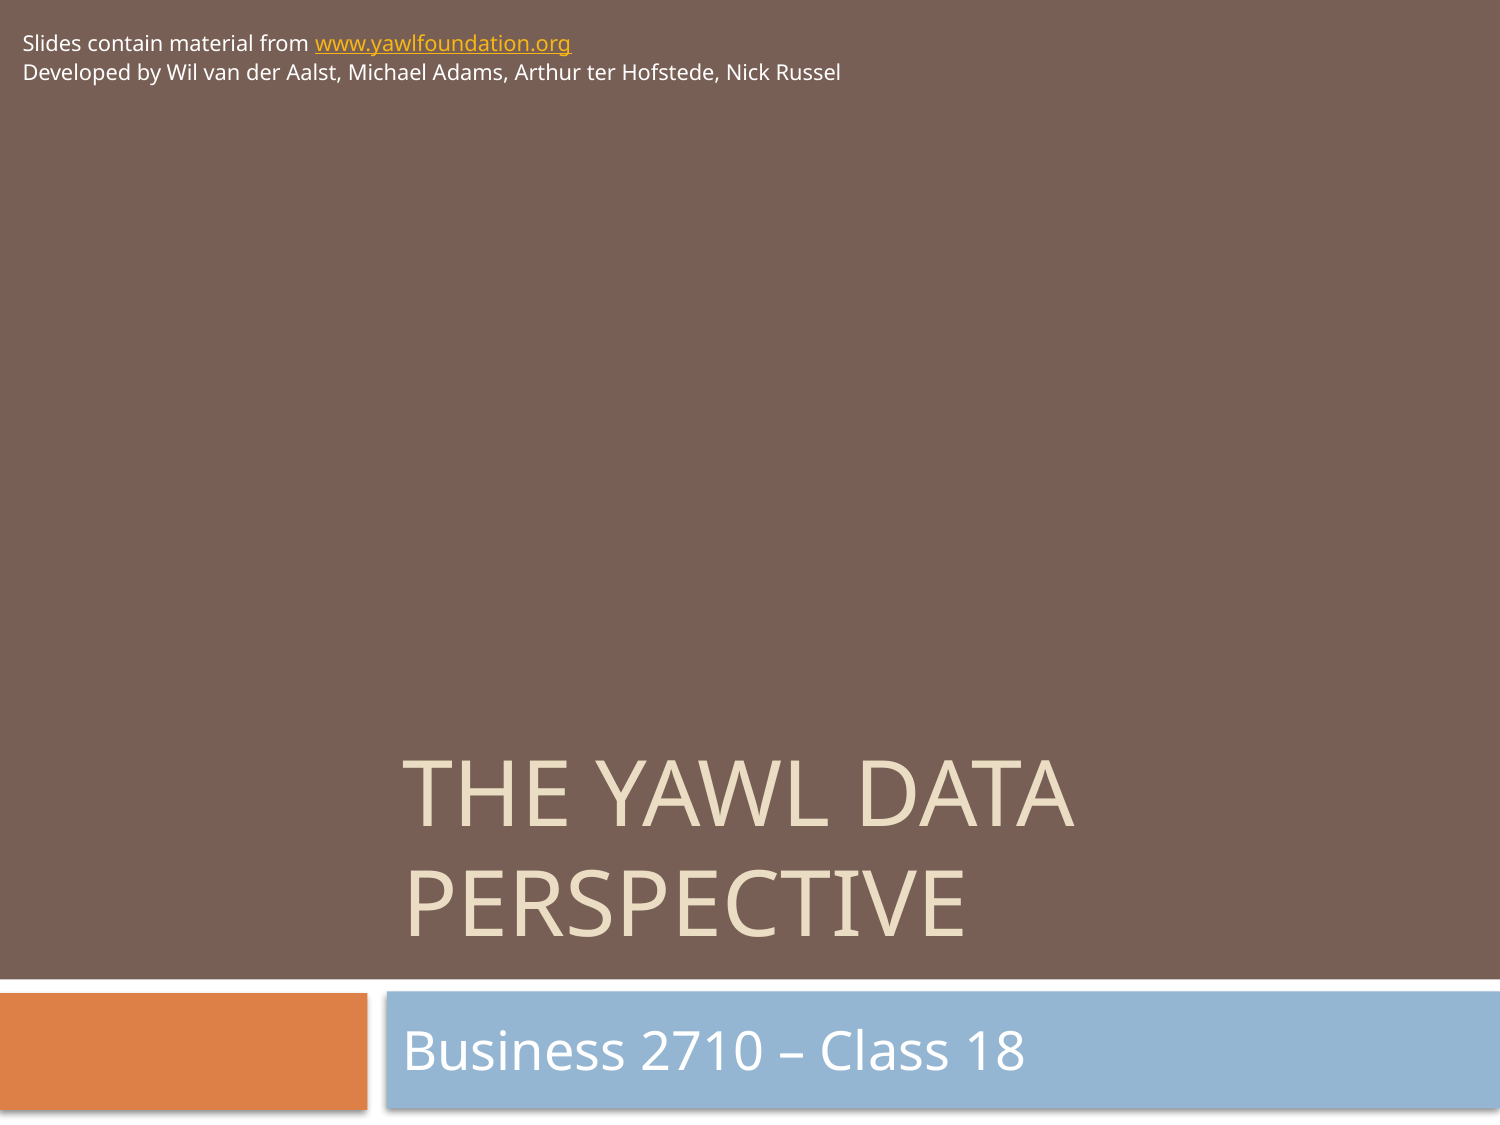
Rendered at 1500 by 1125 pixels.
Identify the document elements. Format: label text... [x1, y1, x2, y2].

subtitle Business 2710 – Class 18 [387, 992, 1488, 1105]
text_box Slides contain material from www.yawlfoundation.org Developed by Wil van der Aalst, Michael Adams, Arthur ter Hofstede, Nick Russel [7, 21, 858, 93]
title The Yawl Data Perspective [387, 662, 1450, 963]
